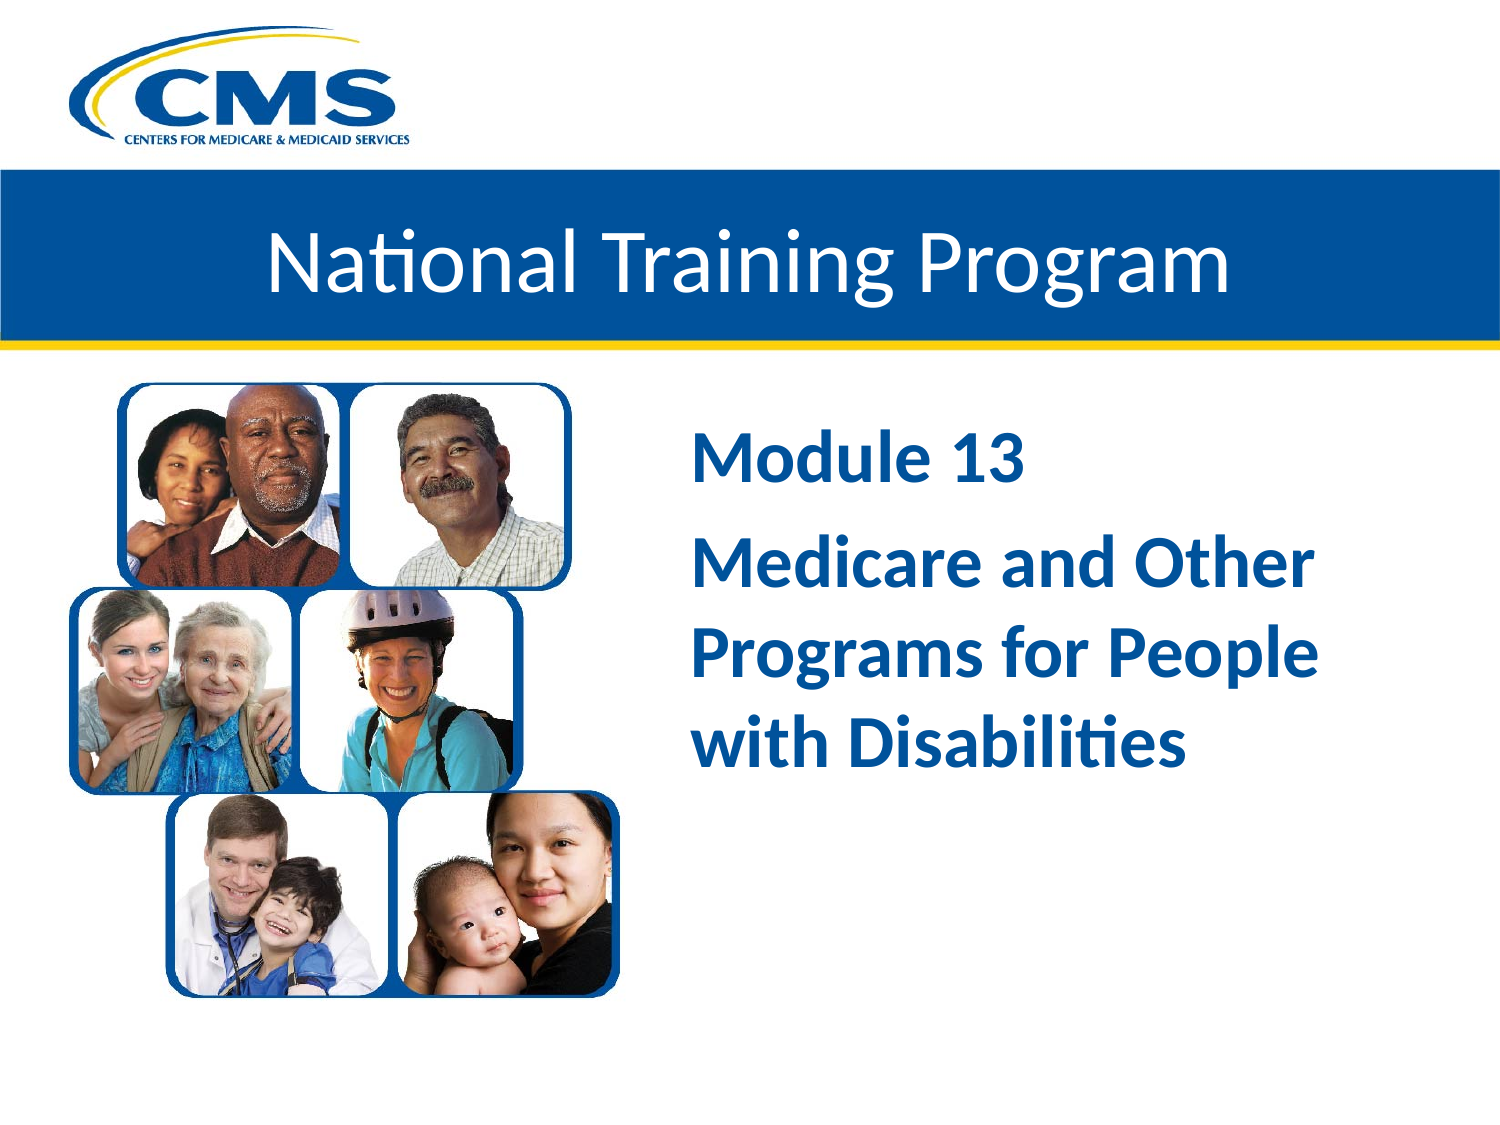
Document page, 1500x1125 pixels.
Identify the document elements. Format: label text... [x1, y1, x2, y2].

picture [0, 0, 1500, 1125]
subtitle Module 13 Medicare and Other Programs for People with Disabilities [675, 399, 1425, 900]
title National Training Program [112, 174, 1388, 338]
